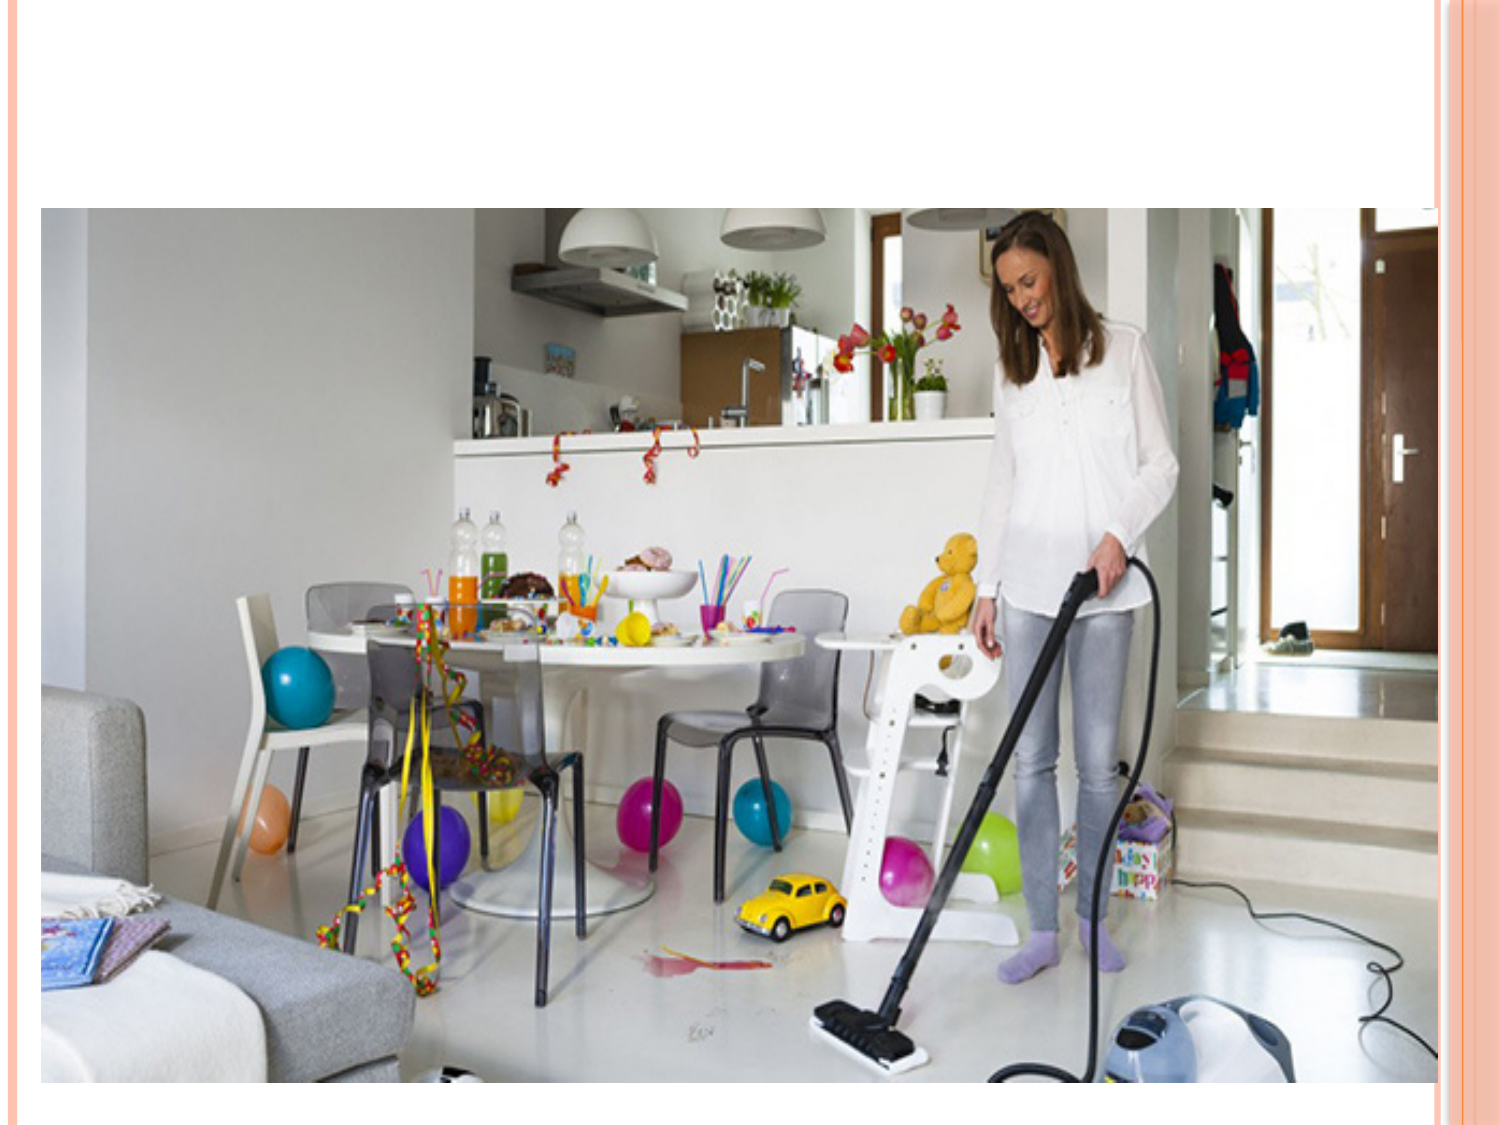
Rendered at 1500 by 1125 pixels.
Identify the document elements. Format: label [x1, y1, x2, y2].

list [40, 207, 1439, 1083]
